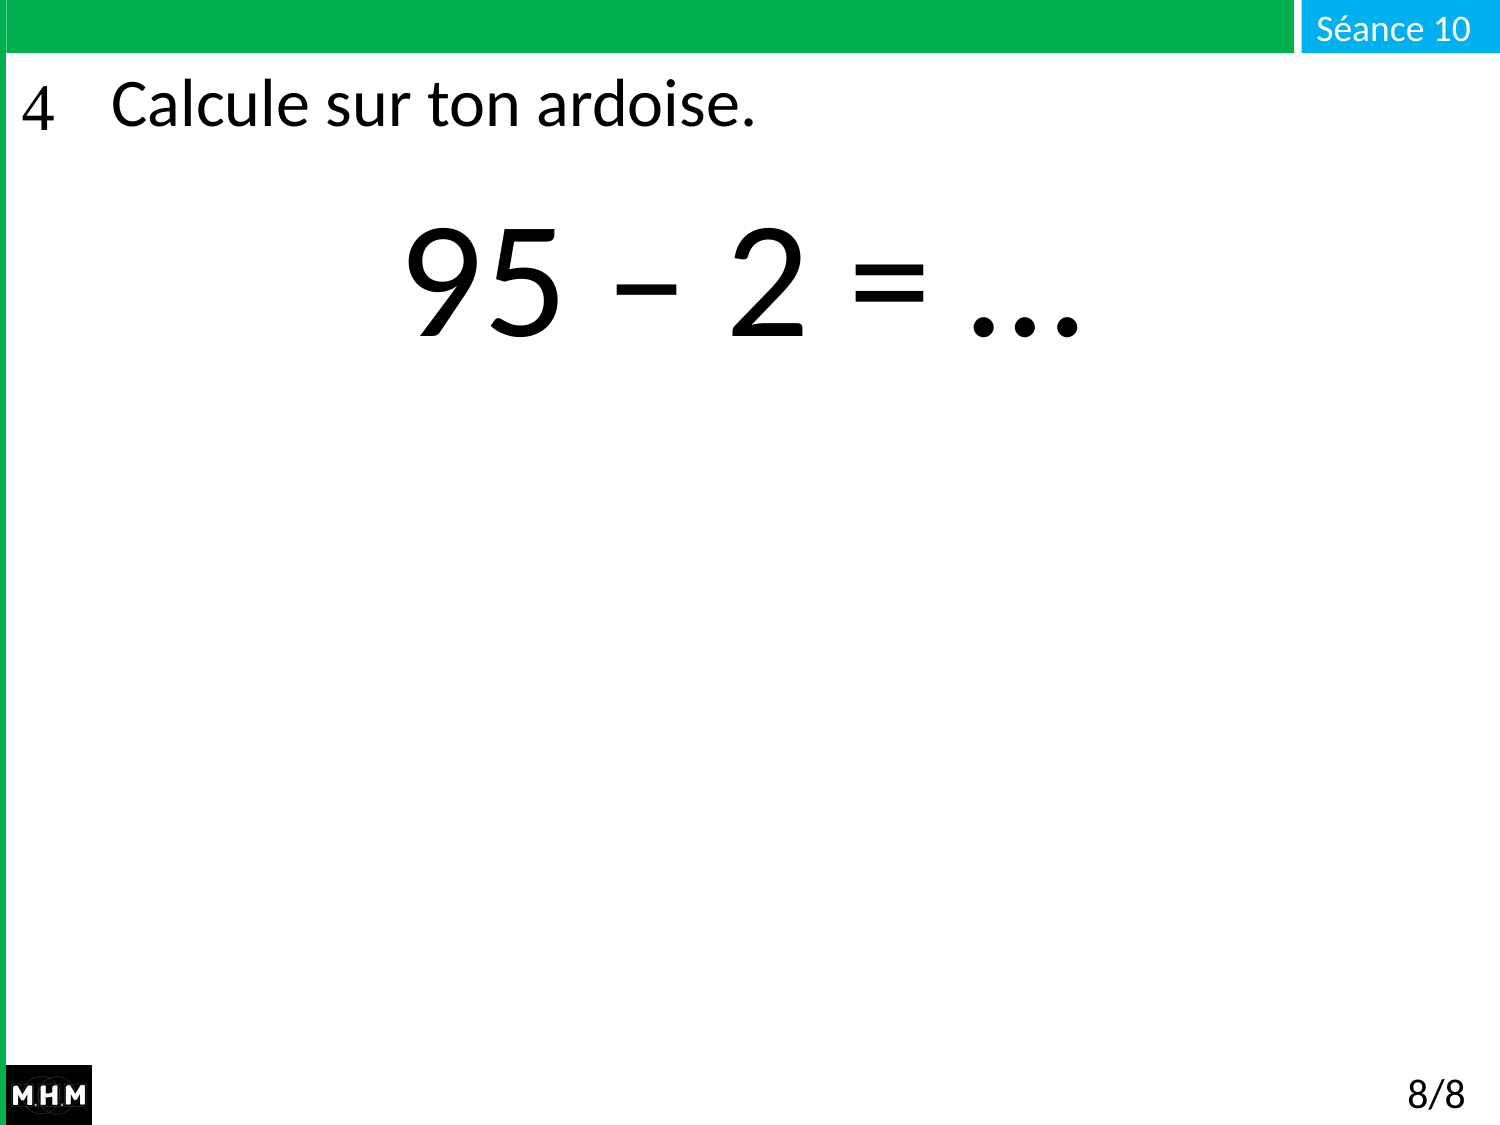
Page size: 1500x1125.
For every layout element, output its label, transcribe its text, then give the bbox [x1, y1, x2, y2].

text_box 95 – 2 = … [384, 162, 1142, 377]
title Calcule sur ton ardoise. [96, 60, 1391, 150]
list 8/8 [1373, 1064, 1500, 1125]
picture [6, 1065, 92, 1125]
